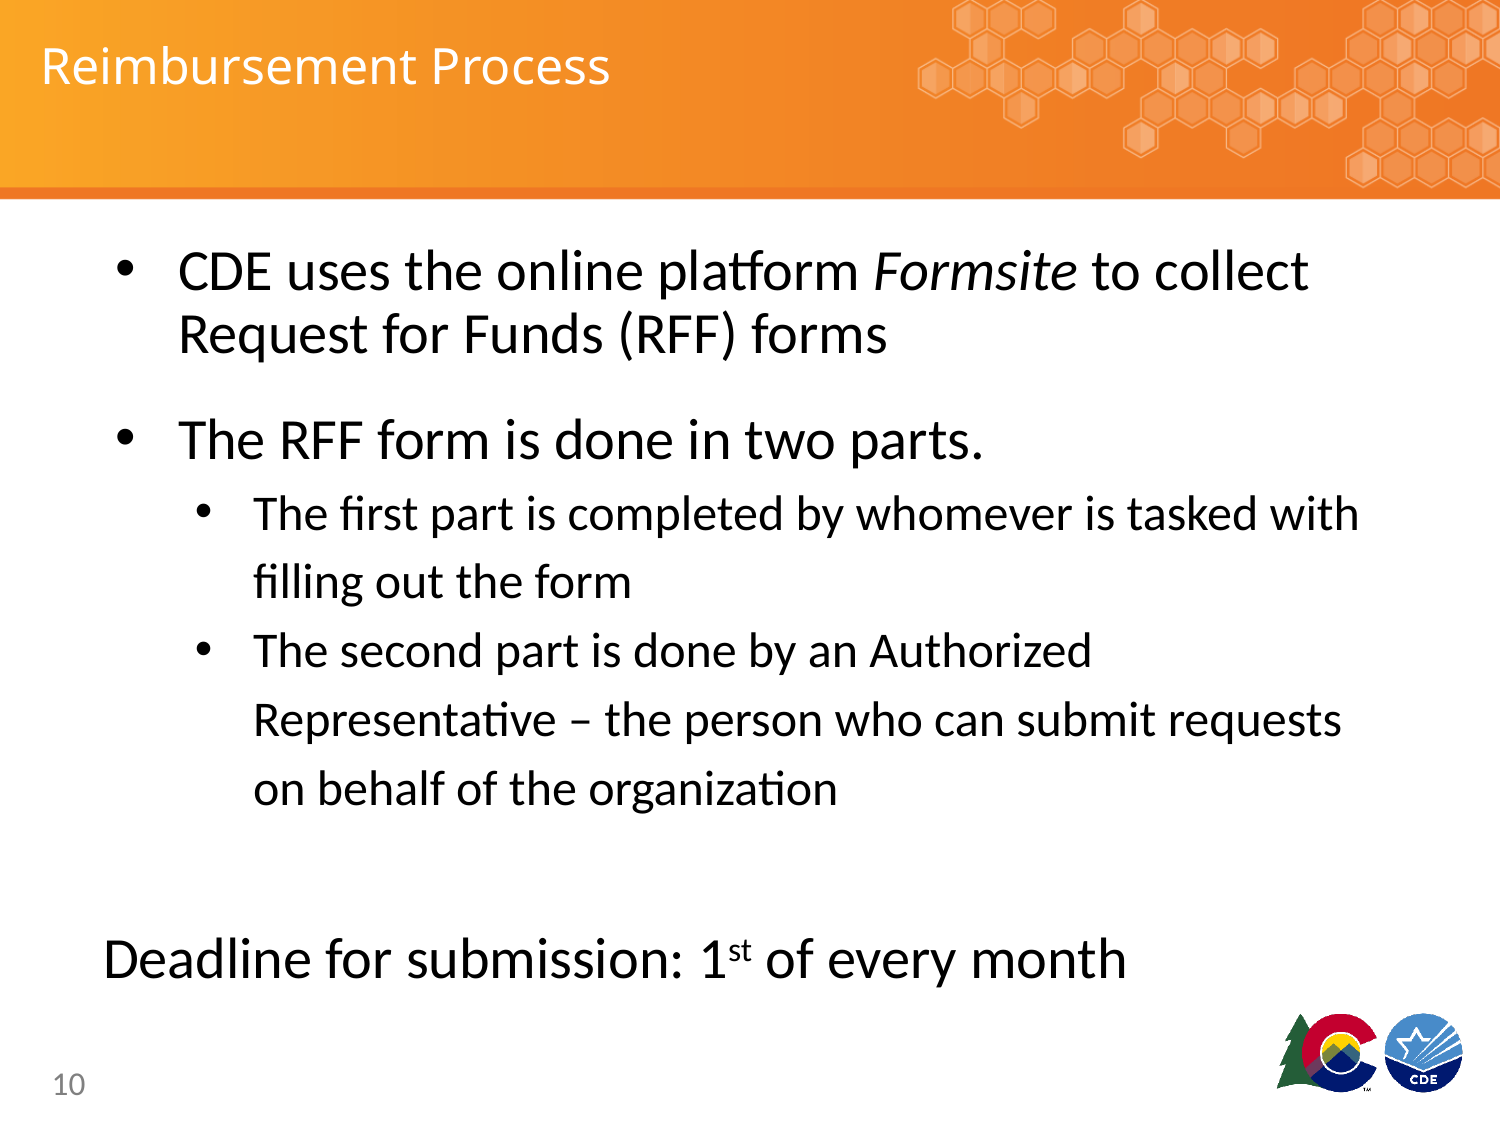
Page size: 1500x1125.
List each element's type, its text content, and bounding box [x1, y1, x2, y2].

slide_number 10 [36, 1054, 375, 1115]
picture [1275, 1012, 1463, 1093]
picture [0, 0, 1500, 200]
list CDE uses the online platform Formsite to collect Request for Funds (RFF) forms The RFF form is done in two parts. The first part is completed by whomever is tasked with filling out the form The second part is done by an Authorized Representative – the person who can submit requests on behalf of the organization Deadline for submission: 1st of every month [103, 239, 1397, 1002]
title Reimbursement Process [40, 41, 1038, 166]
